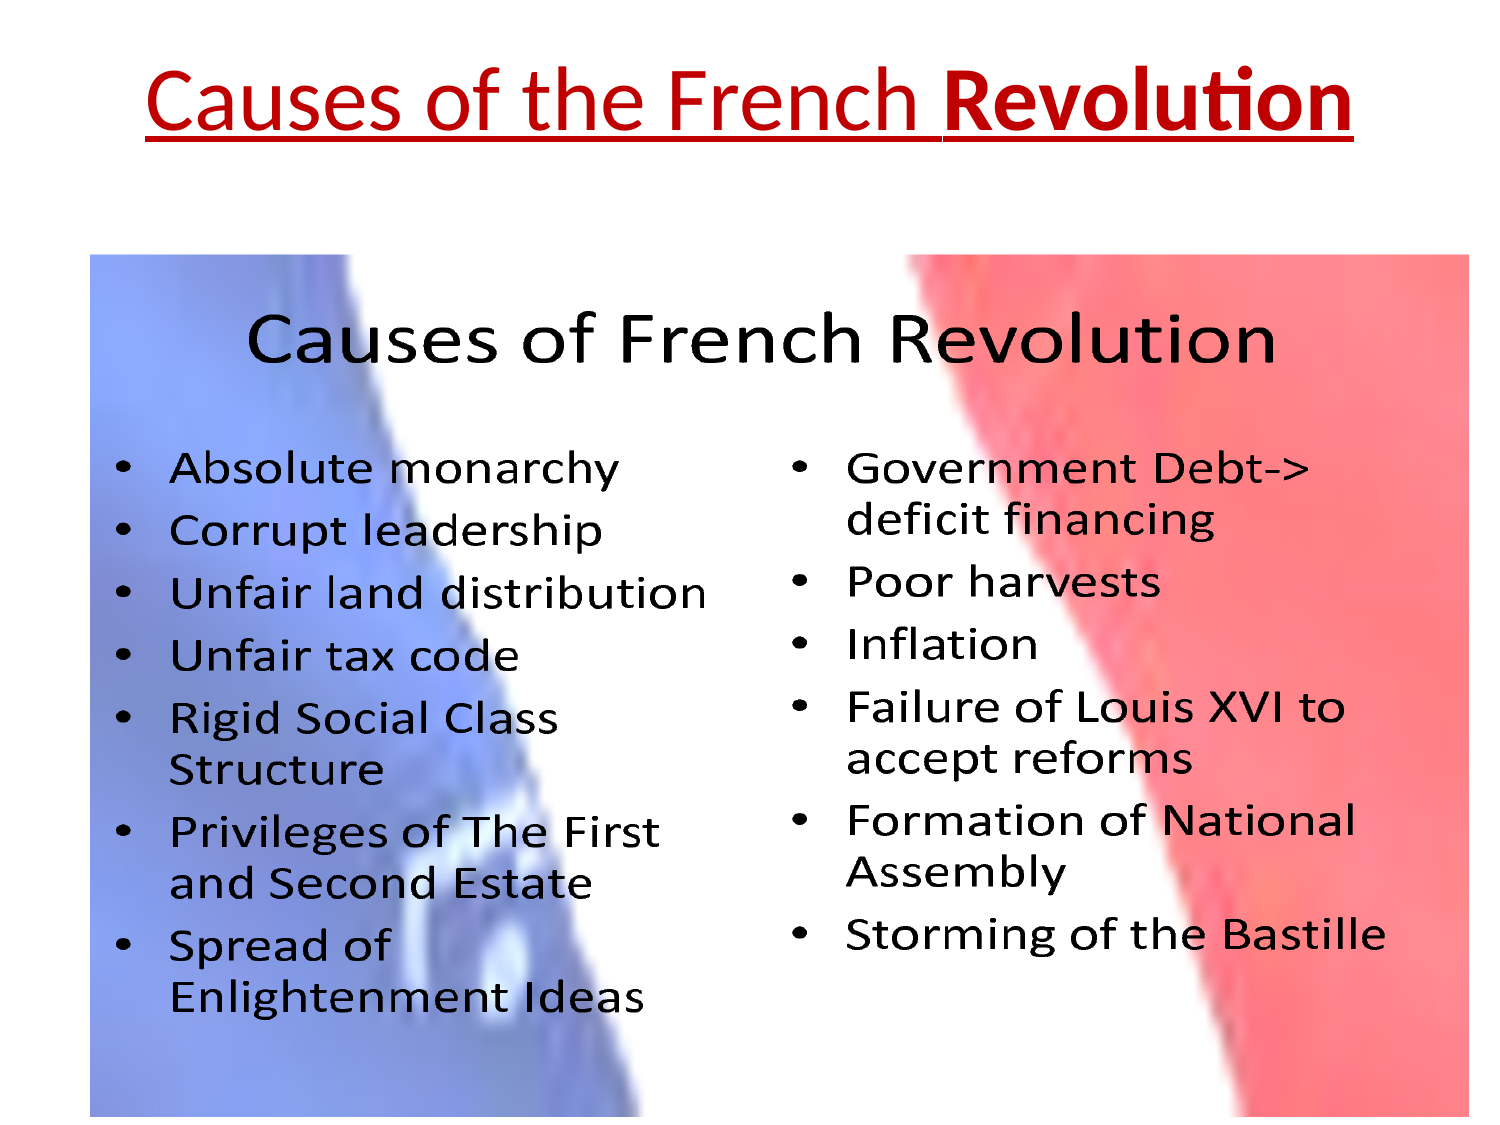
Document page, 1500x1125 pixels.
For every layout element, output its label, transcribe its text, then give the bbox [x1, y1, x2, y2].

title Causes of the French Revolution [75, 0, 1425, 188]
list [24, 224, 1500, 1125]
